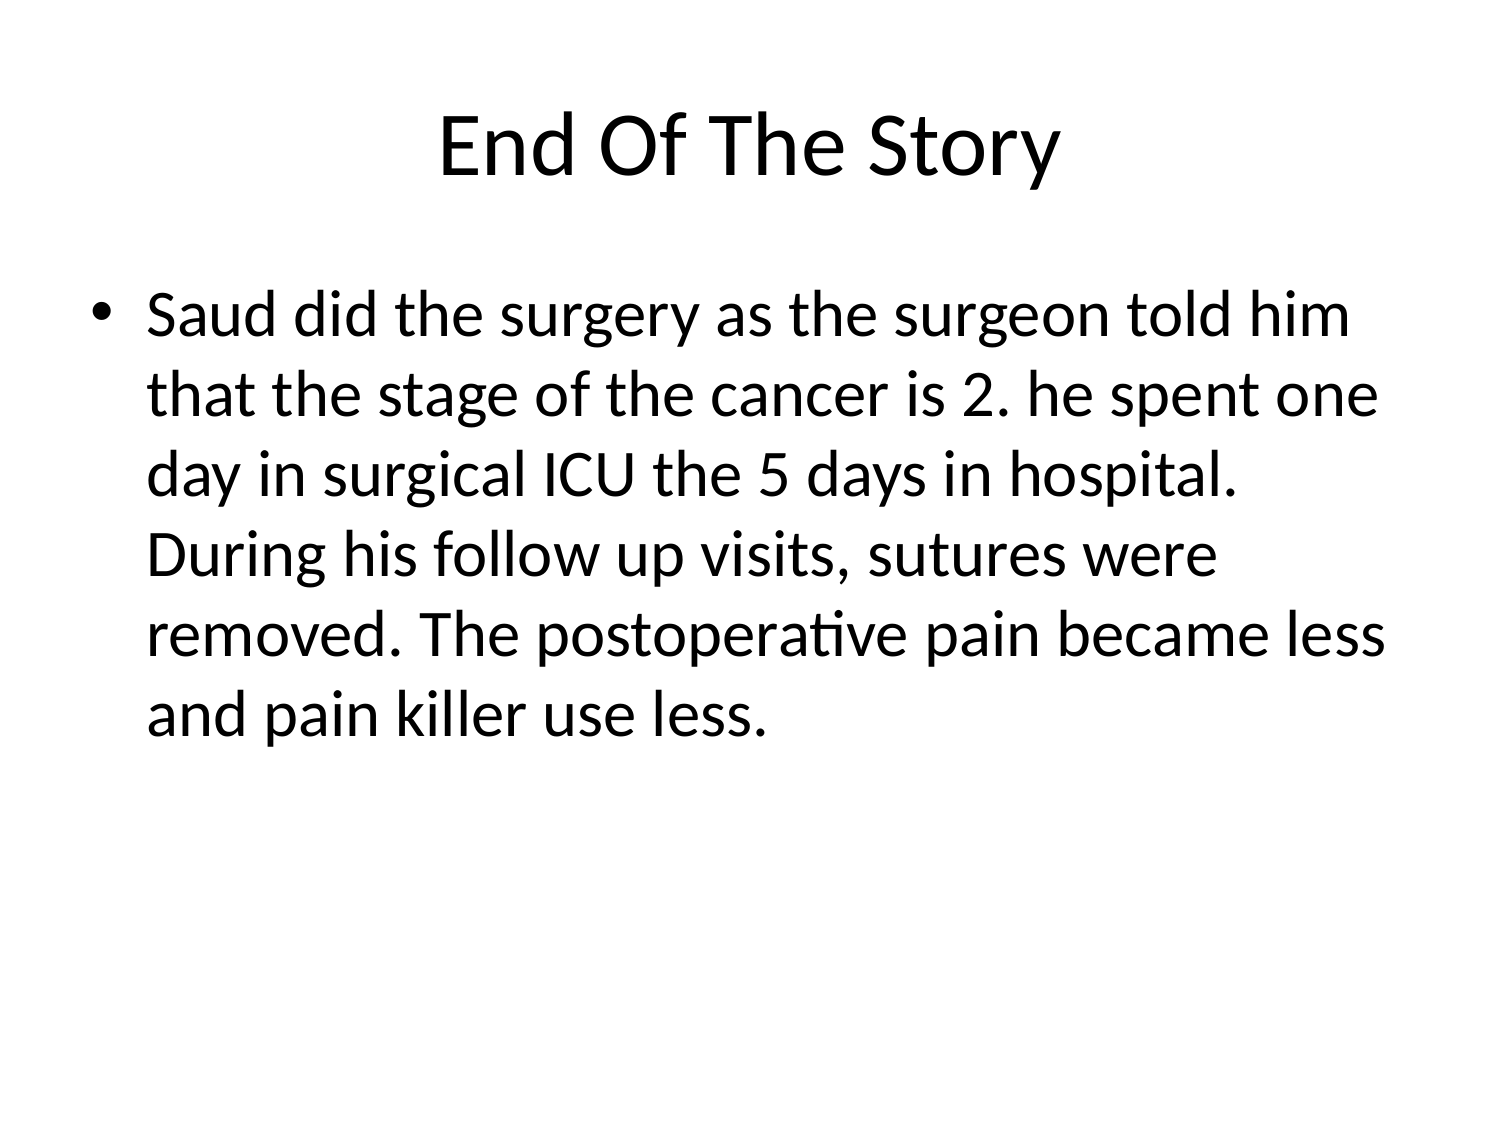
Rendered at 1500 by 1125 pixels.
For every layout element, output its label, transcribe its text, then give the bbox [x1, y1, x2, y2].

list Saud did the surgery as the surgeon told him that the stage of the cancer is 2. he spent one day in surgical ICU the 5 days in hospital. During his follow up visits, sutures were removed. The postoperative pain became less and pain killer use less. [75, 262, 1425, 1005]
title End Of The Story [75, 45, 1425, 233]
